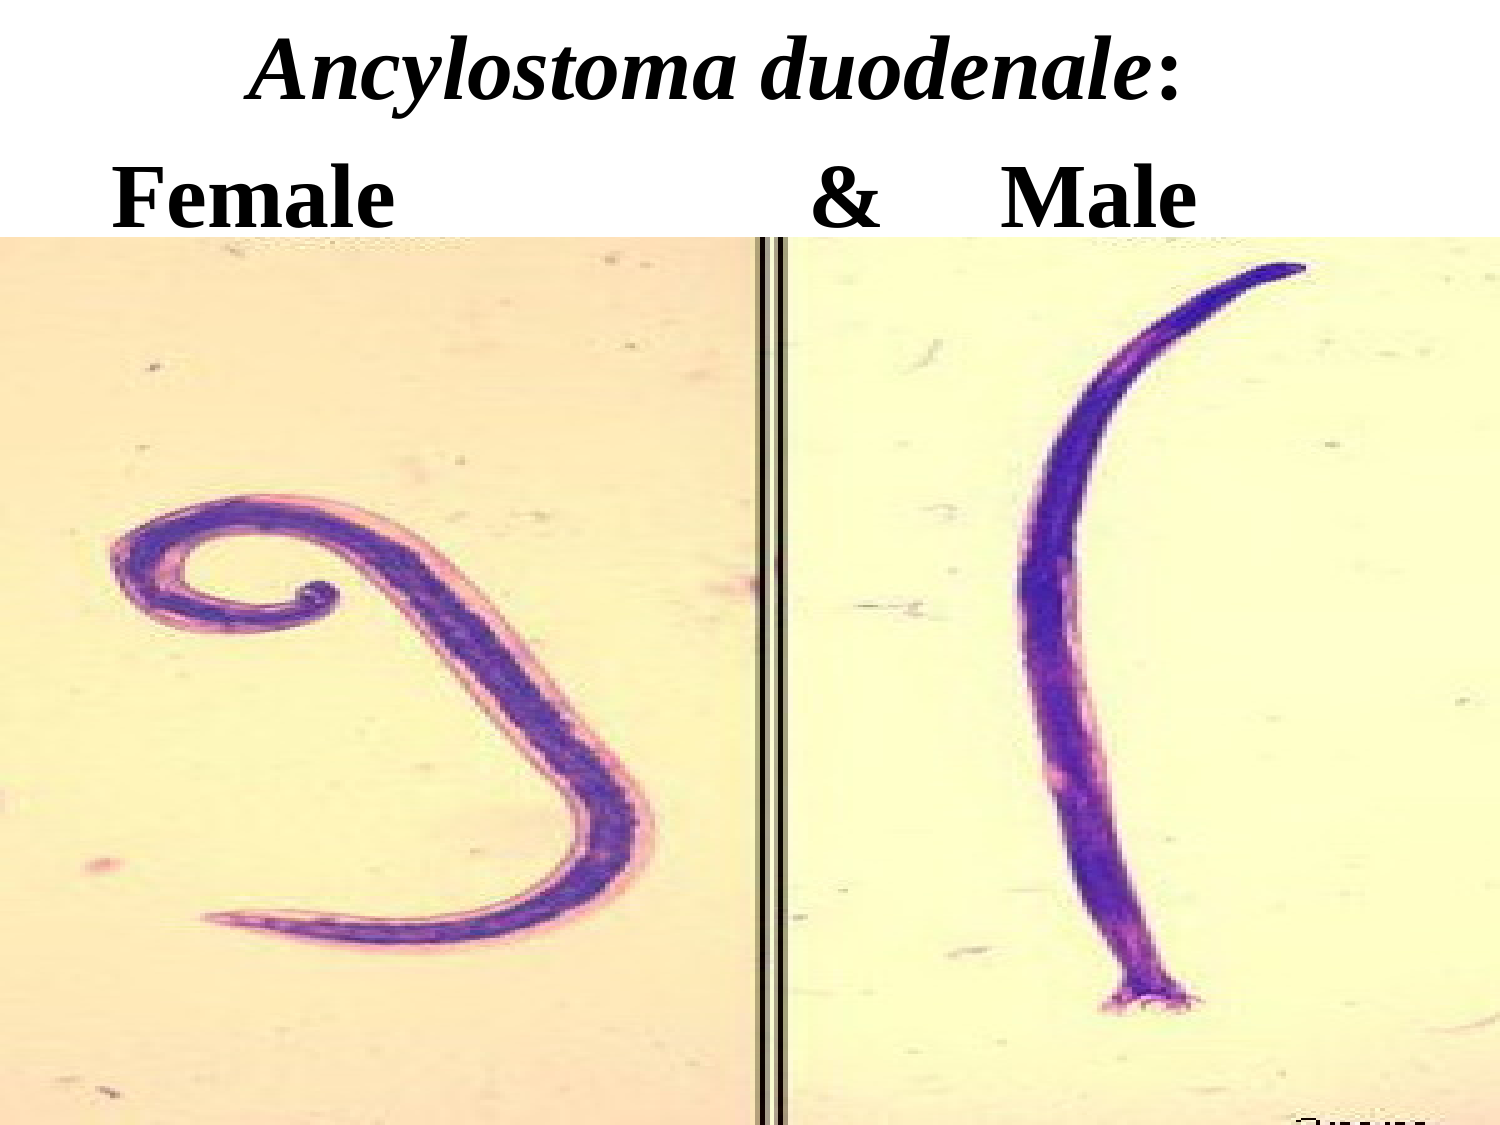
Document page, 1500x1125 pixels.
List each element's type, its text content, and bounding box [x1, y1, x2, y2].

picture [0, 237, 1500, 1125]
list Ancylostoma duodenale: Female & Male [49, 0, 1426, 213]
